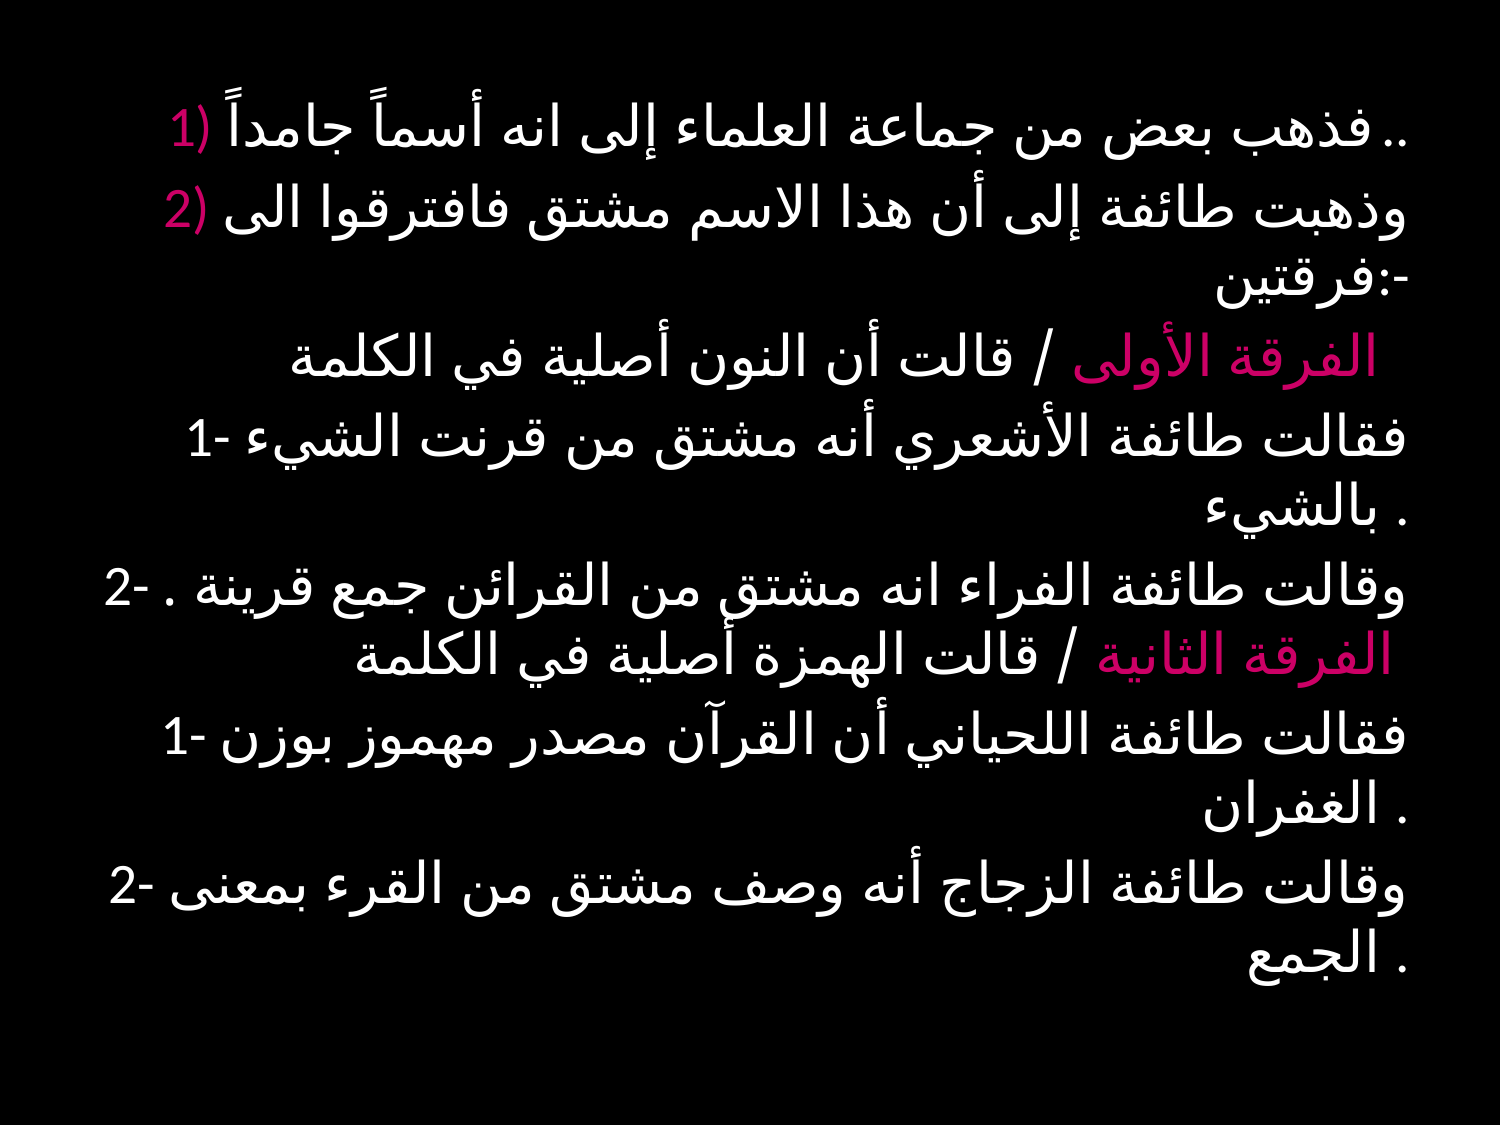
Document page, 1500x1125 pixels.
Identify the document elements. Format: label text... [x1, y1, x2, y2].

list 1) فذهب بعض من جماعة العلماء إلى انه أسماً جامداً.. 2) وذهبت طائفة إلى أن هذا الاسم مشتق فافترقوا الى فرقتين:- الفرقة الأولى / قالت أن النون أصلية في الكلمة 1- فقالت طائفة الأشعري أنه مشتق من قرنت الشيء بالشيء . 2- وقالت طائفة الفراء انه مشتق من القرائن جمع قرينة . الفرقة الثانية / قالت الهمزة أصلية في الكلمة 1- فقالت طائفة اللحياني أن القرآن مصدر مهموز بوزن الغفران . 2- وقالت طائفة الزجاج أنه وصف مشتق من القرء بمعنى الجمع . [75, 82, 1425, 1005]
